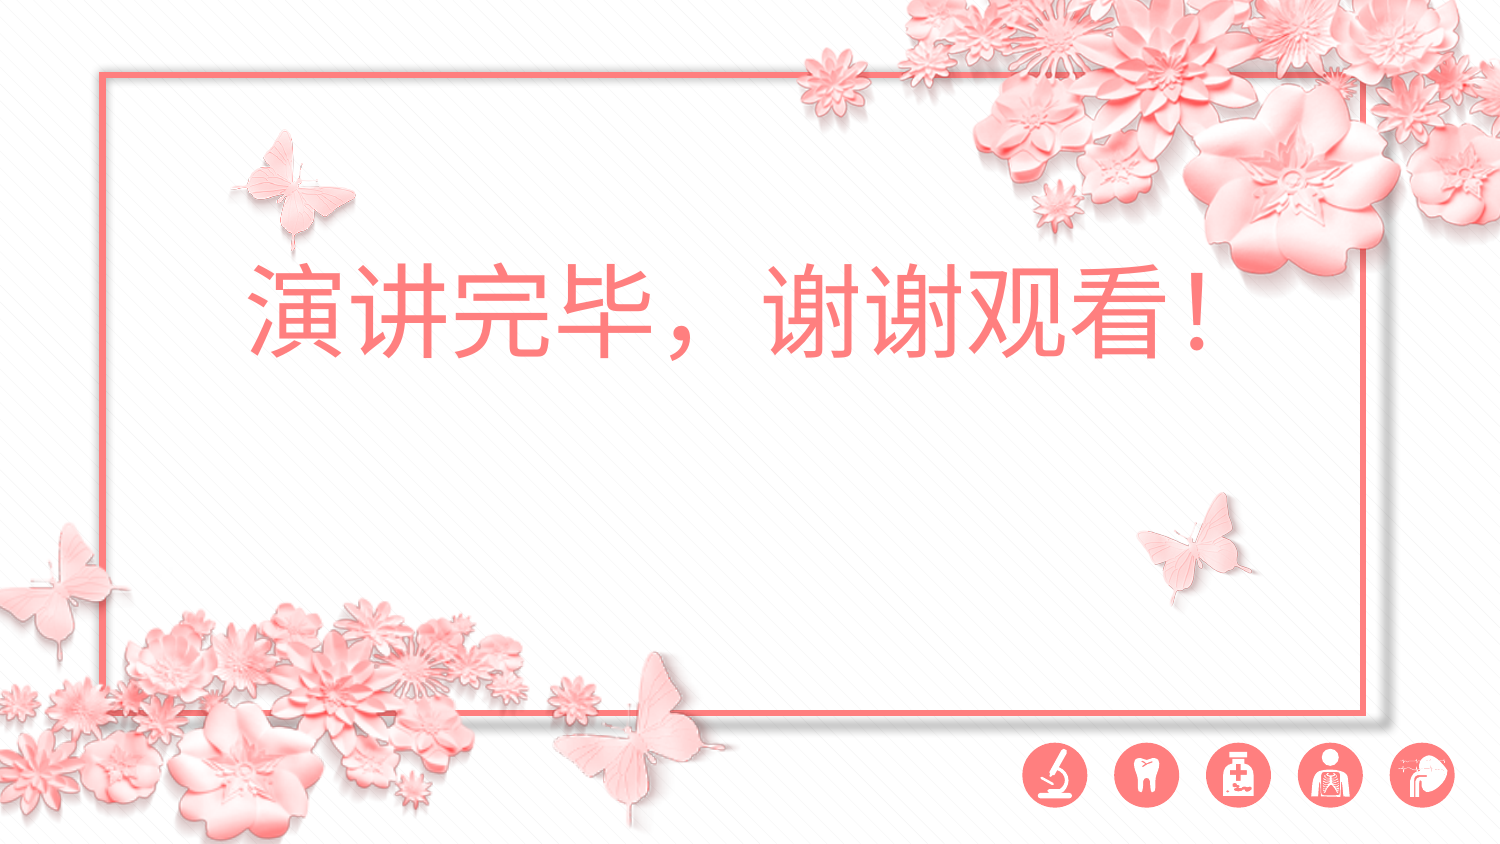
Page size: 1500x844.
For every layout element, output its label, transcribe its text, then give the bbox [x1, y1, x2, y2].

text_box 演讲完毕，谢谢观看！ [229, 240, 1339, 379]
picture [743, 0, 1500, 337]
picture [0, 466, 787, 844]
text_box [1205, 742, 1271, 808]
text_box [101, 74, 1364, 714]
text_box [1022, 742, 1088, 808]
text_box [1389, 742, 1455, 808]
picture [1103, 438, 1297, 641]
picture [222, 117, 384, 264]
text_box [1114, 742, 1180, 808]
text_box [1297, 742, 1363, 808]
